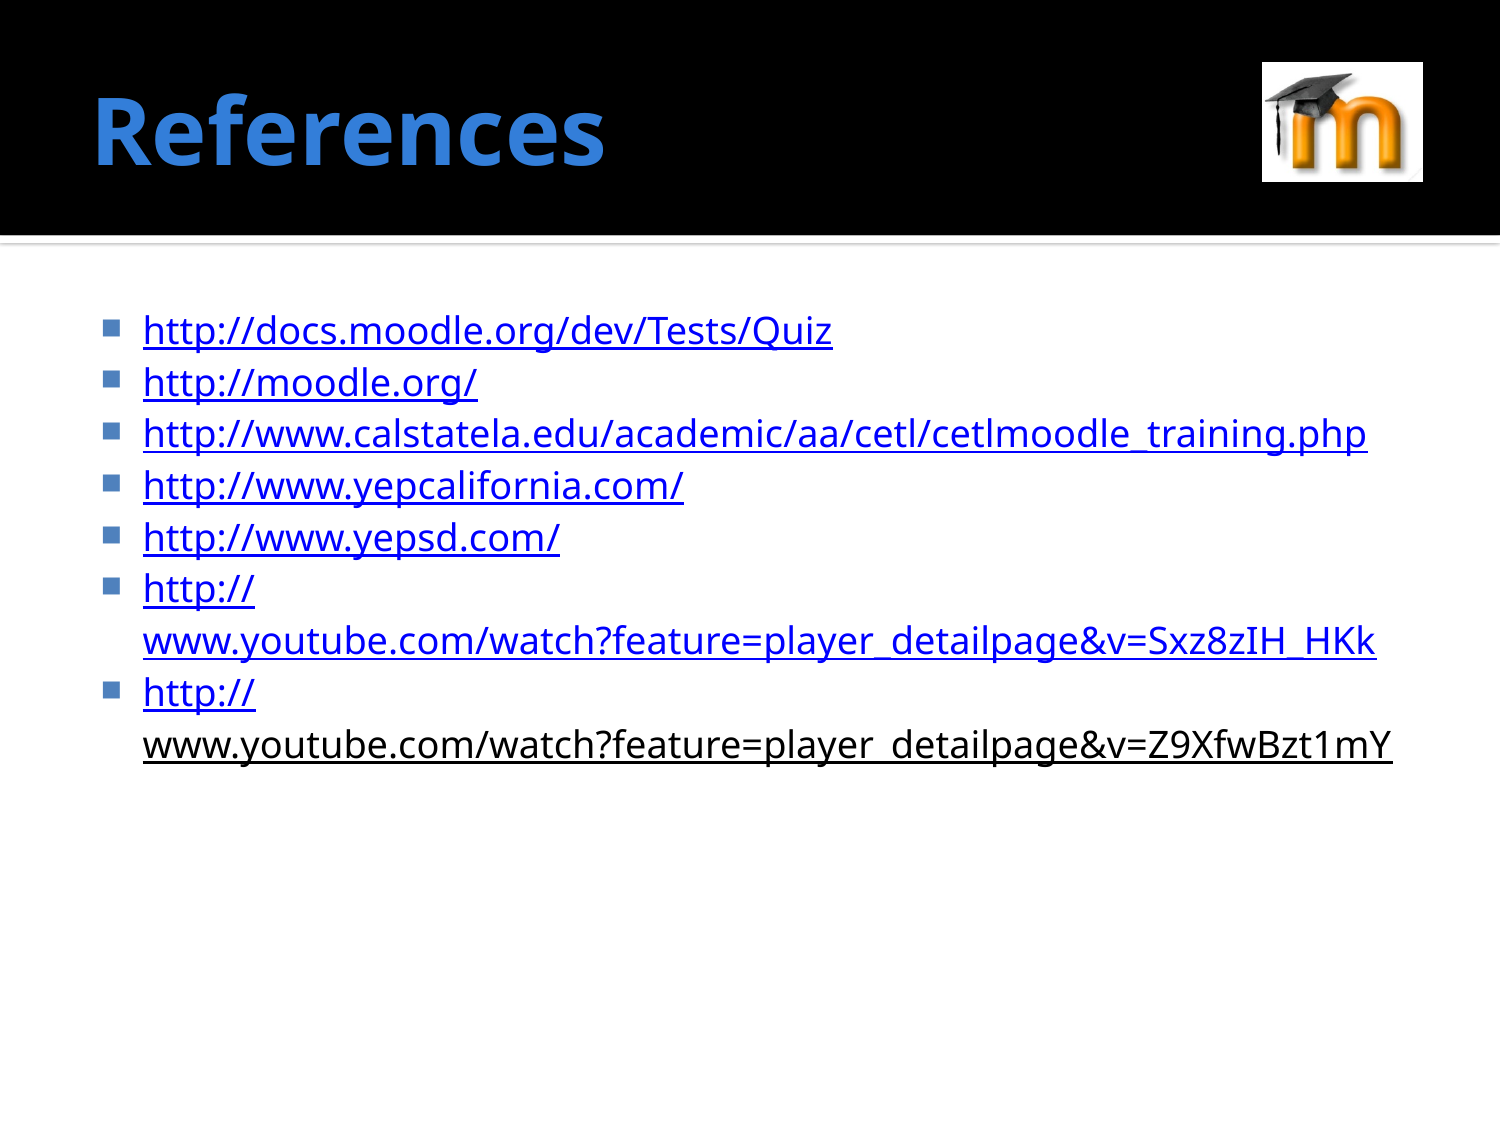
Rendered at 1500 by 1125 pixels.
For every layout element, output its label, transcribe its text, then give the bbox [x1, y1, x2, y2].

picture [1262, 62, 1423, 182]
list http://docs.moodle.org/dev/Tests/Quiz http://moodle.org/ http://www.calstatela.edu/academic/aa/cetl/cetlmoodle_training.php http://www.yepcalifornia.com/ http://www.yepsd.com/ http://www.youtube.com/watch?feature=player_detailpage&v=Sxz8zIH_HKk http://www.youtube.com/watch?feature=player_detailpage&v=Z9XfwBzt1mY [75, 291, 1425, 799]
title References [75, 25, 1425, 231]
